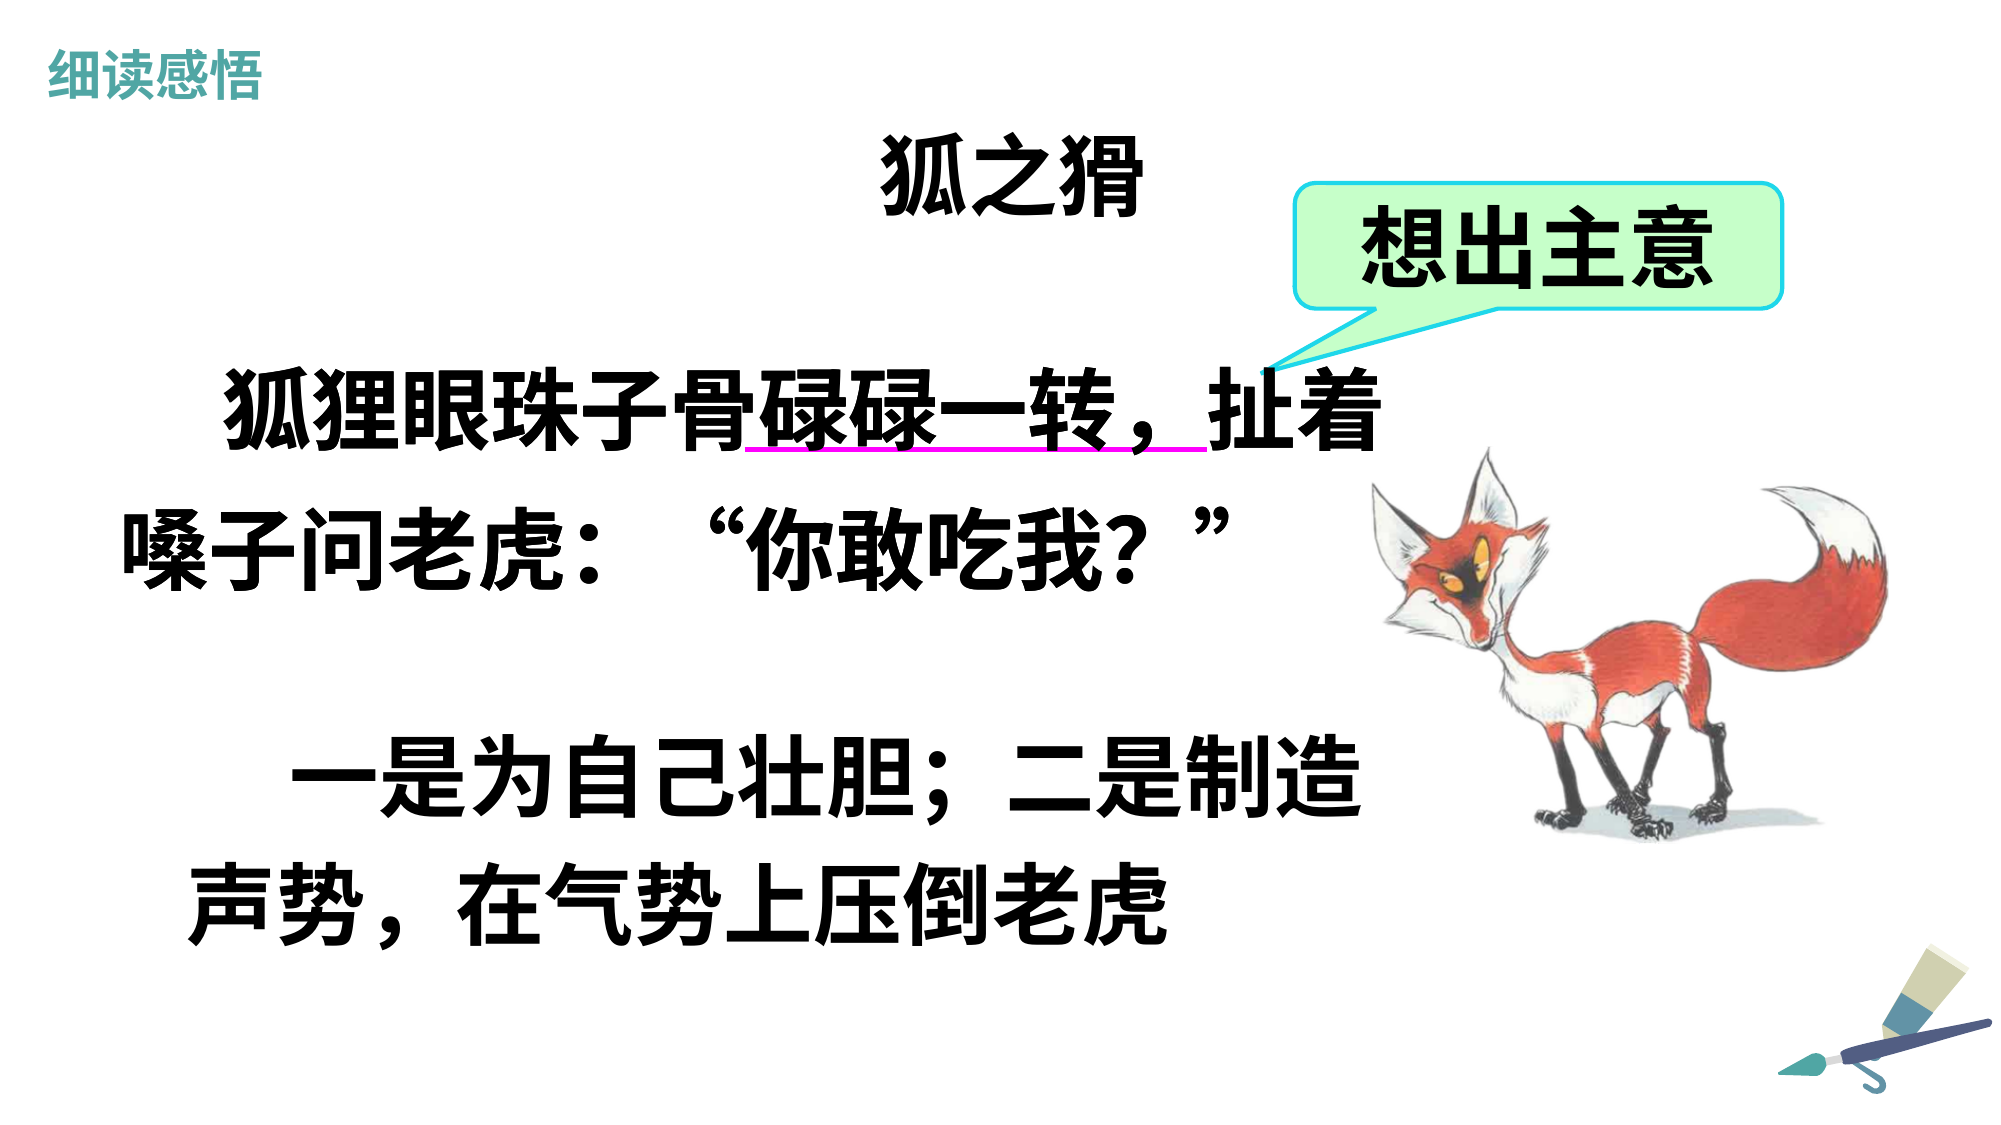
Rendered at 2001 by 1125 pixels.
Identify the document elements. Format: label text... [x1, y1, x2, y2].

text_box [1811, 945, 1974, 1125]
text_box 狐狸眼珠子骨碌碌一转，扯着嗓子问老虎：“你敢吃我？” [99, 312, 1472, 612]
text_box 一是为自己壮胆；二是制造声势，在气势上压倒老虎 [171, 691, 1399, 965]
text_box 狐之猾 [787, 77, 1240, 238]
text_box 细读感悟 [32, 33, 347, 114]
text_box 想出主意 [1293, 181, 1784, 317]
picture [1338, 433, 1901, 856]
